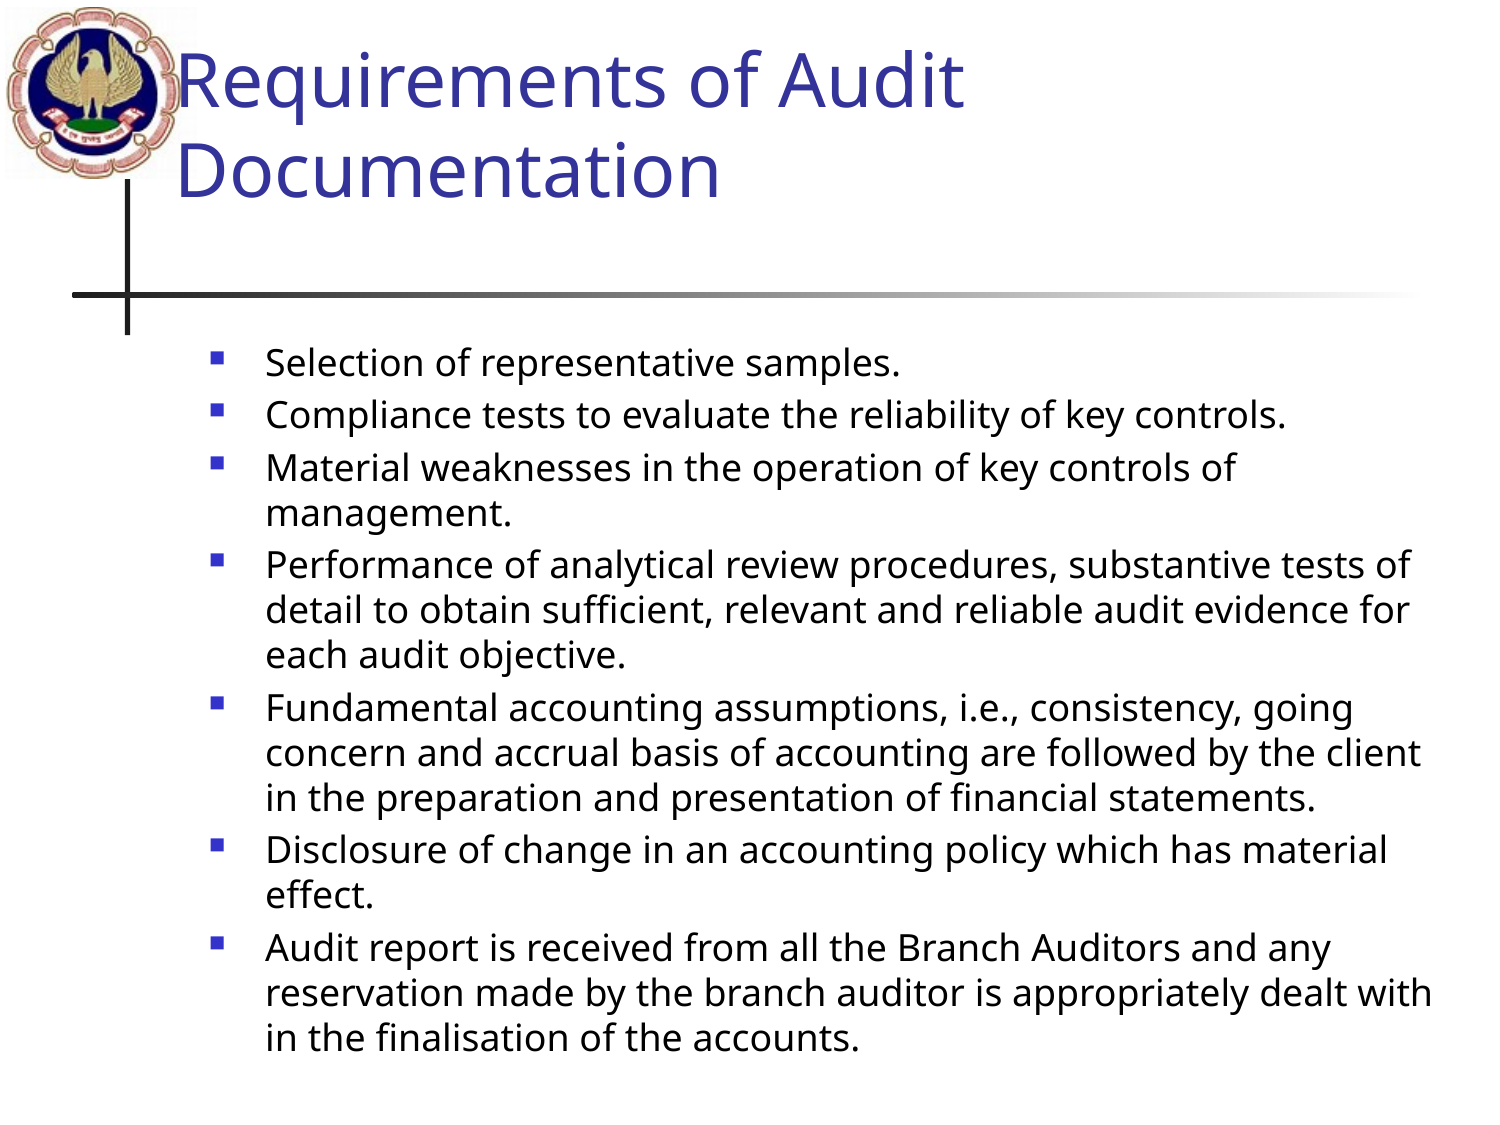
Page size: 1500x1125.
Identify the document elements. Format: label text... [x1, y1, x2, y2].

picture [5, 7, 197, 179]
title Requirements of Audit Documentation [159, 101, 1468, 221]
list Selection of representative samples. Compliance tests to evaluate the reliability of key controls. Material weaknesses in the operation of key controls of management. Performance of analytical review procedures, substantive tests of detail to obtain sufficient, relevant and reliable audit evidence for each audit objective. Fundamental accounting assumptions, i.e., consistency, going concern and accrual basis of accounting are followed by the client in the preparation and presentation of financial statements. Disclosure of change in an accounting policy which has material effect. Audit report is received from all the Branch Auditors and any reservation made by the branch auditor is appropriately dealt with in the finalisation of the accounts. [193, 330, 1470, 1007]
